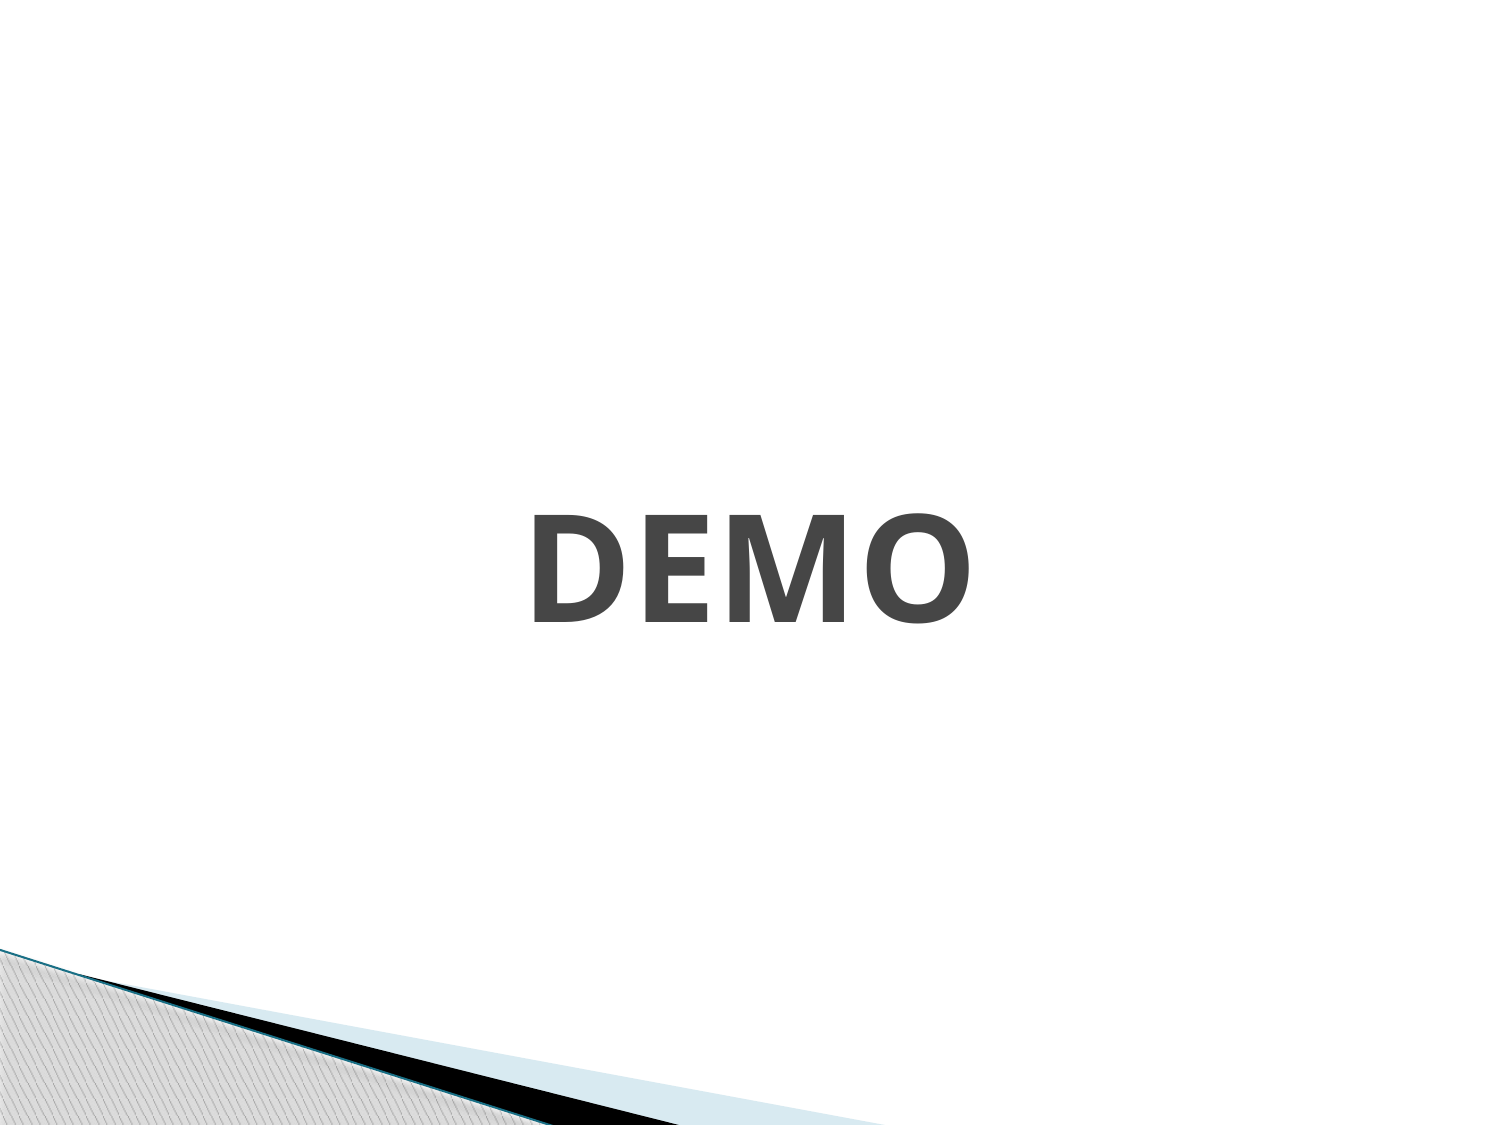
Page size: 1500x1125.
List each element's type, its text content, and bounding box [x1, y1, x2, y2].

title DEMO [448, 450, 1052, 675]
